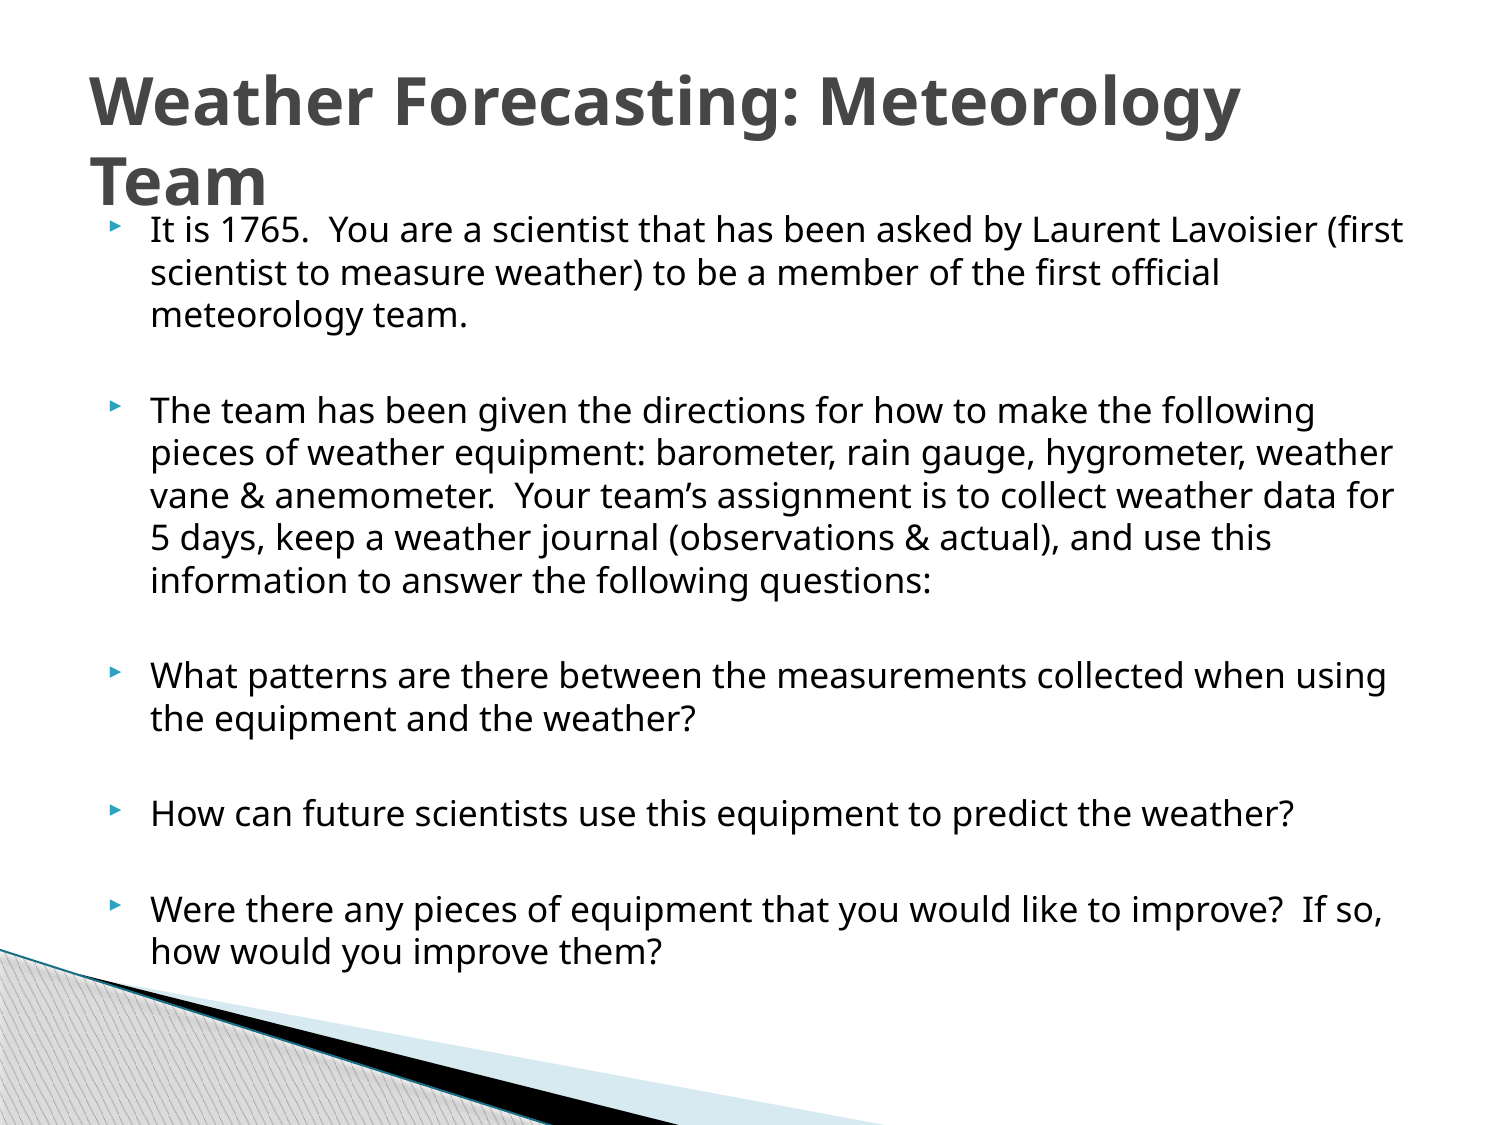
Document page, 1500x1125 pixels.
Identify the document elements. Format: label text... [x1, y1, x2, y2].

list It is 1765. You are a scientist that has been asked by Laurent Lavoisier (first scientist to measure weather) to be a member of the first official meteorology team. The team has been given the directions for how to make the following pieces of weather equipment: barometer, rain gauge, hygrometer, weather vane & anemometer. Your team’s assignment is to collect weather data for 5 days, keep a weather journal (observations & actual), and use this information to answer the following questions: What patterns are there between the measurements collected when using the equipment and the weather? How can future scientists use this equipment to predict the weather? Were there any pieces of equipment that you would like to improve? If so, how would you improve them? [75, 233, 1425, 986]
title Weather Forecasting: Meteorology Team [75, 45, 1425, 233]
